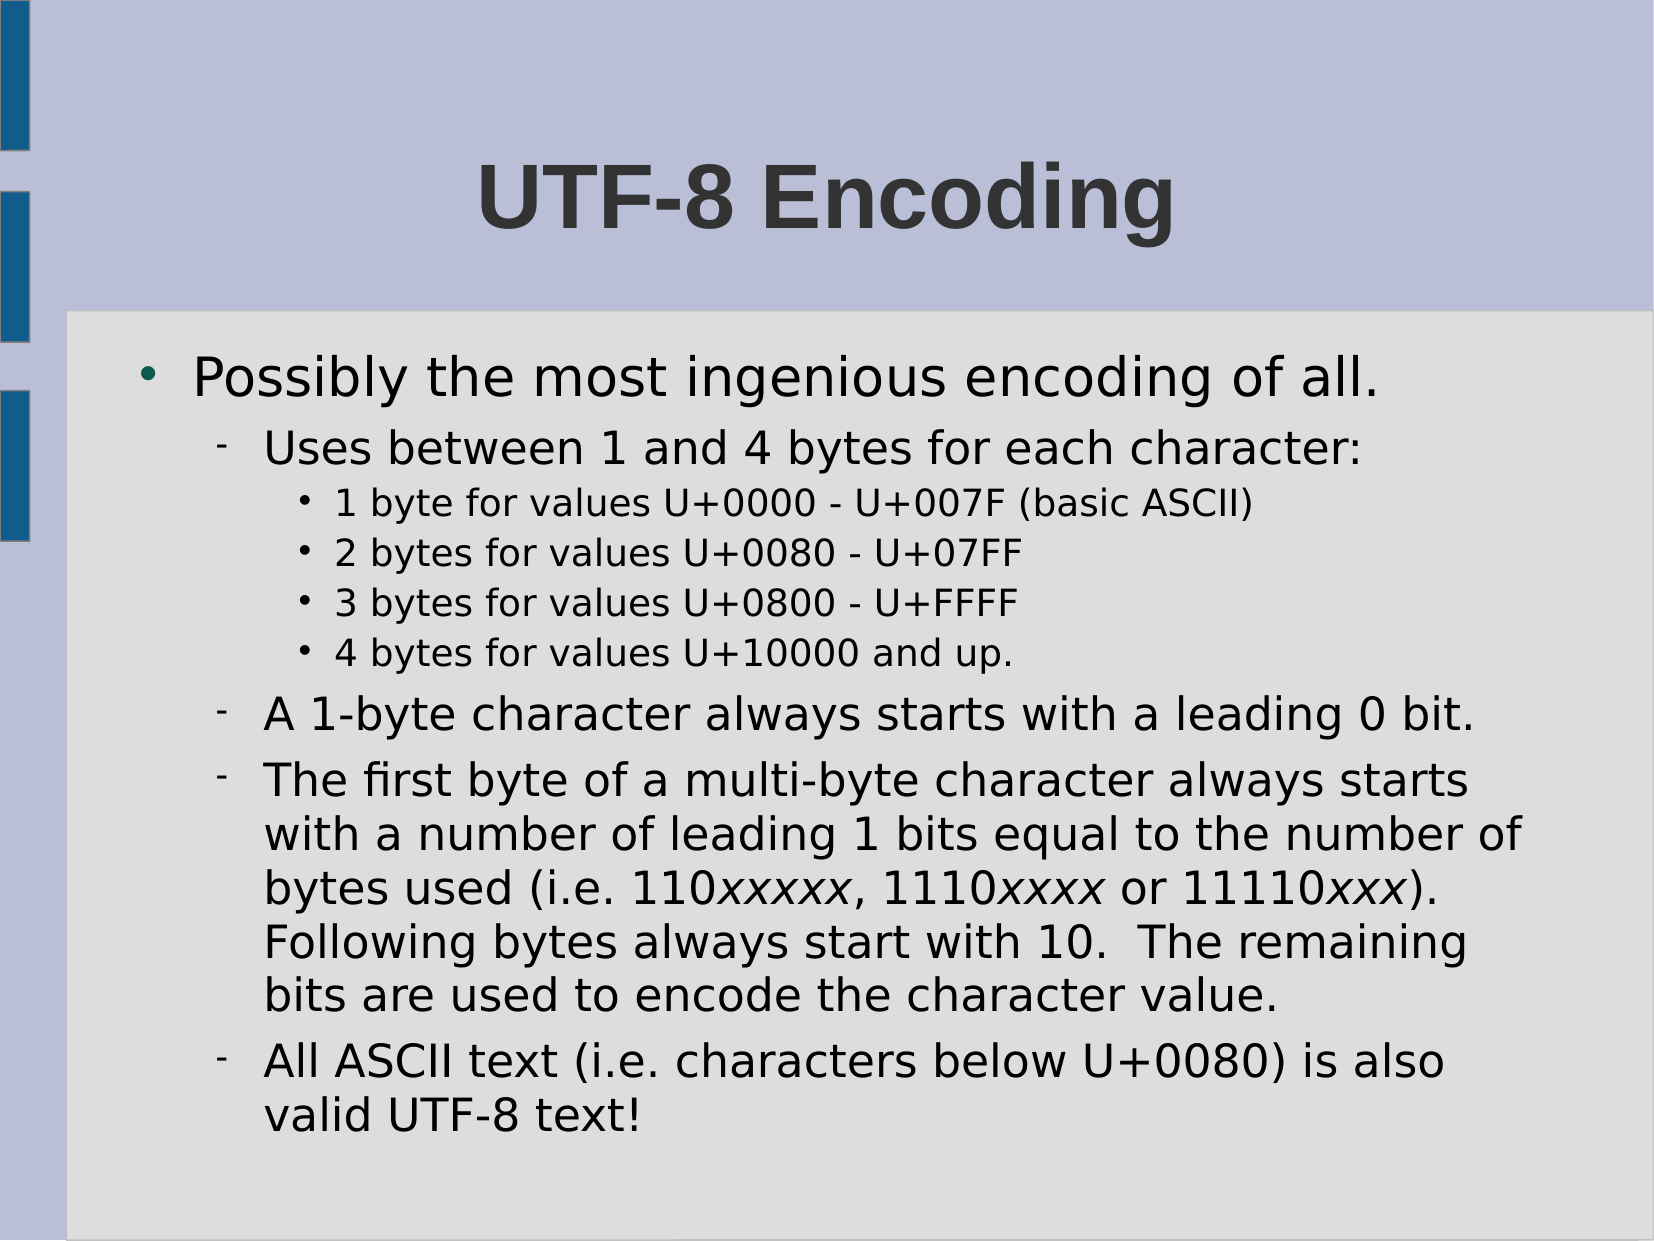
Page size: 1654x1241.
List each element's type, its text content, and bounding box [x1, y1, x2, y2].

list Possibly the most ingenious encoding of all. Uses between 1 and 4 bytes for each character: 1 byte for values U+0000 - U+007F (basic ASCII) 2 bytes for values U+0080 - U+07FF 3 bytes for values U+0800 - U+FFFF 4 bytes for values U+10000 and up. A 1-byte character always starts with a leading 0 bit. The first byte of a multi-byte character always starts with a number of leading 1 bits equal to the number of bytes used (i.e. 110xxxxx, 1110xxxx or 11110xxx). Following bytes always start with 10. The remaining bits are used to encode the character value. All ASCII text (i.e. characters below U+0080) is also valid UTF-8 text! [121, 344, 1534, 1133]
title UTF-8 Encoding [121, 91, 1534, 299]
